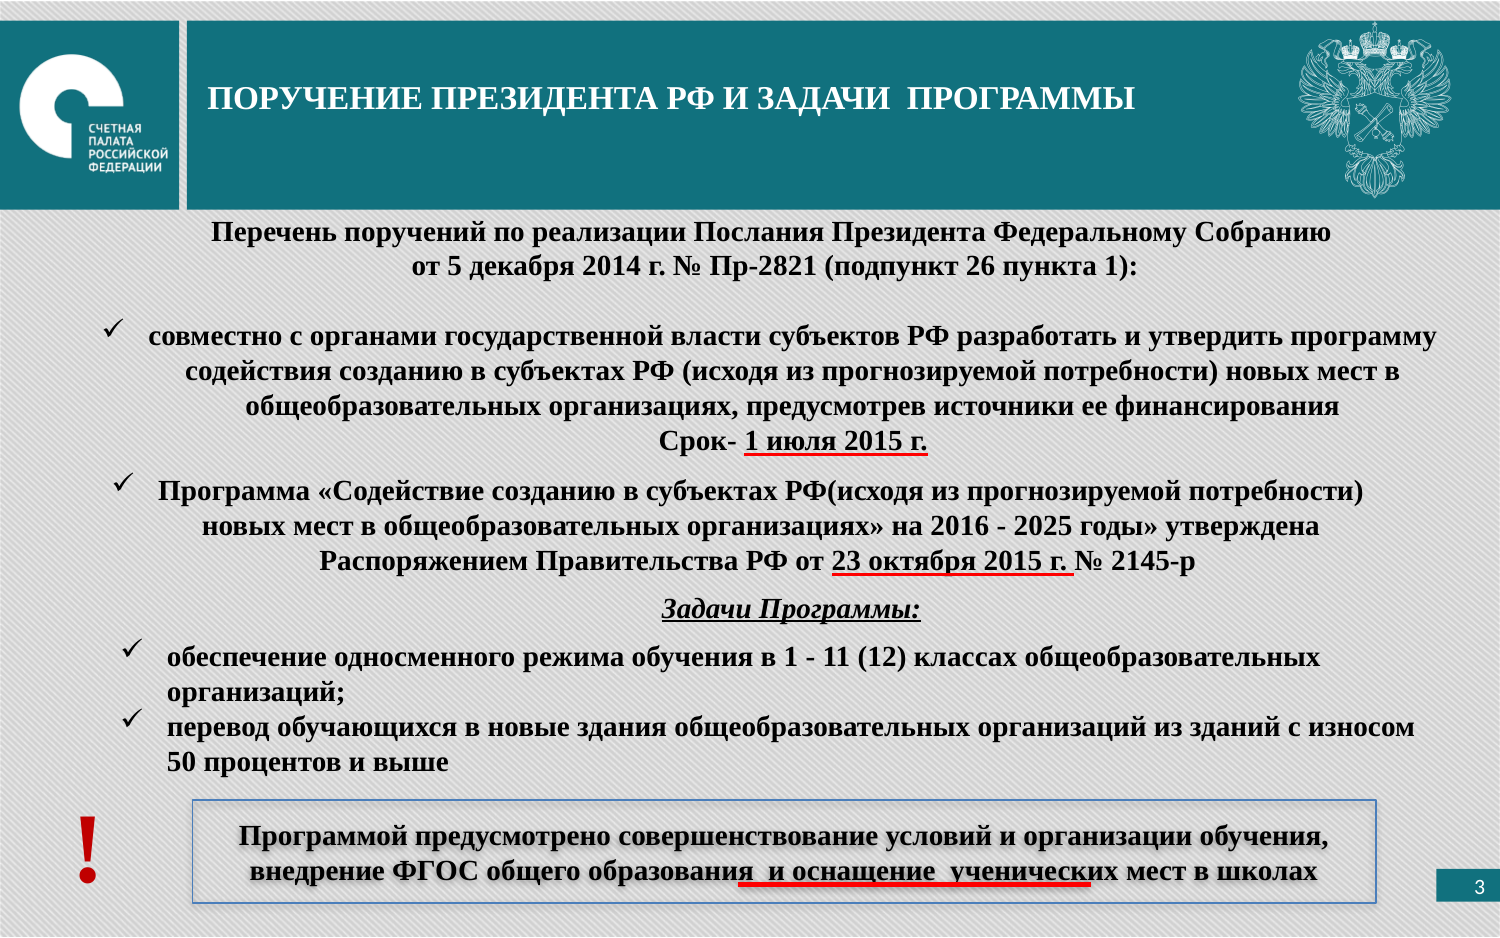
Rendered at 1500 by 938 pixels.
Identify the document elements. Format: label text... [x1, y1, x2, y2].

text_box Перечень поручений по реализации Послания Президента Федеральному Собранию от 5 декабря 2014 г. № Пр-2821 (подпункт 26 пункта 1): совместно с органами государственной власти субъектов РФ разработать и утвердить программу содействия созданию в субъектах РФ (исходя из прогнозируемой потребности) новых мест в общеобразовательных организациях, предусмотрев источники ее финансирования Срок- 1 июля 2015 г. [33, 204, 1500, 464]
picture [0, 1, 1500, 204]
text_box Программой предусмотрено совершенствование условий и организации обучения, внедрение ФГОС общего образования и оснащение ученических мест в школах [192, 799, 1377, 904]
text_box Программа «Содействие созданию в субъектах РФ(исходя из прогнозируемой потребности) новых мест в общеобразовательных организациях» на 2016 - 2025 годы» утверждена Распоряжением Правительства РФ от 23 октября 2015 г. № 2145-р [56, 464, 1420, 584]
text_box ПОРУЧЕНИЕ ПРЕЗИДЕНТА РФ И ЗАДАЧИ ПРОГРАММЫ [192, 69, 1232, 124]
text_box ! [56, 775, 122, 910]
picture [0, 210, 1500, 937]
text_box Задачи Программы: обеспечение односменного режима обучения в 1 - 11 (12) классах общеобразовательных организаций; перевод обучающихся в новые здания общеобразовательных организаций из зданий с износом 50 процентов и выше [105, 582, 1446, 785]
